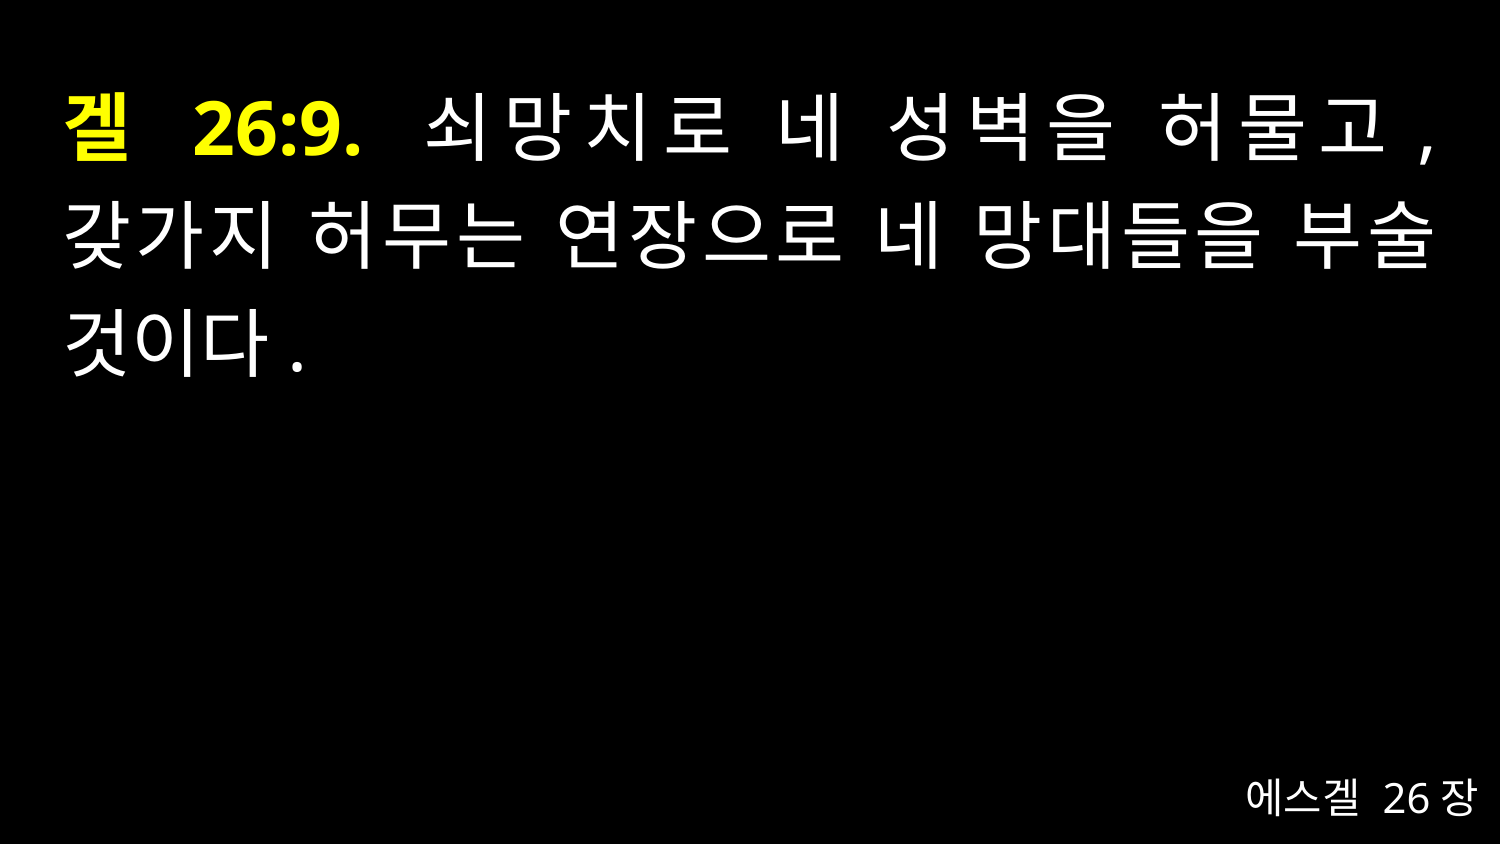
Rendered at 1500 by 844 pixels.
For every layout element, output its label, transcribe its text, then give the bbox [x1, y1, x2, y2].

subtitle 에스겔 26장 [916, 770, 1500, 844]
title 겔 26:9. 쇠망치로 네 성벽을 허물고, 갖가지 허무는 연장으로 네 망대들을 부술 것이다. [0, 0, 1500, 844]
